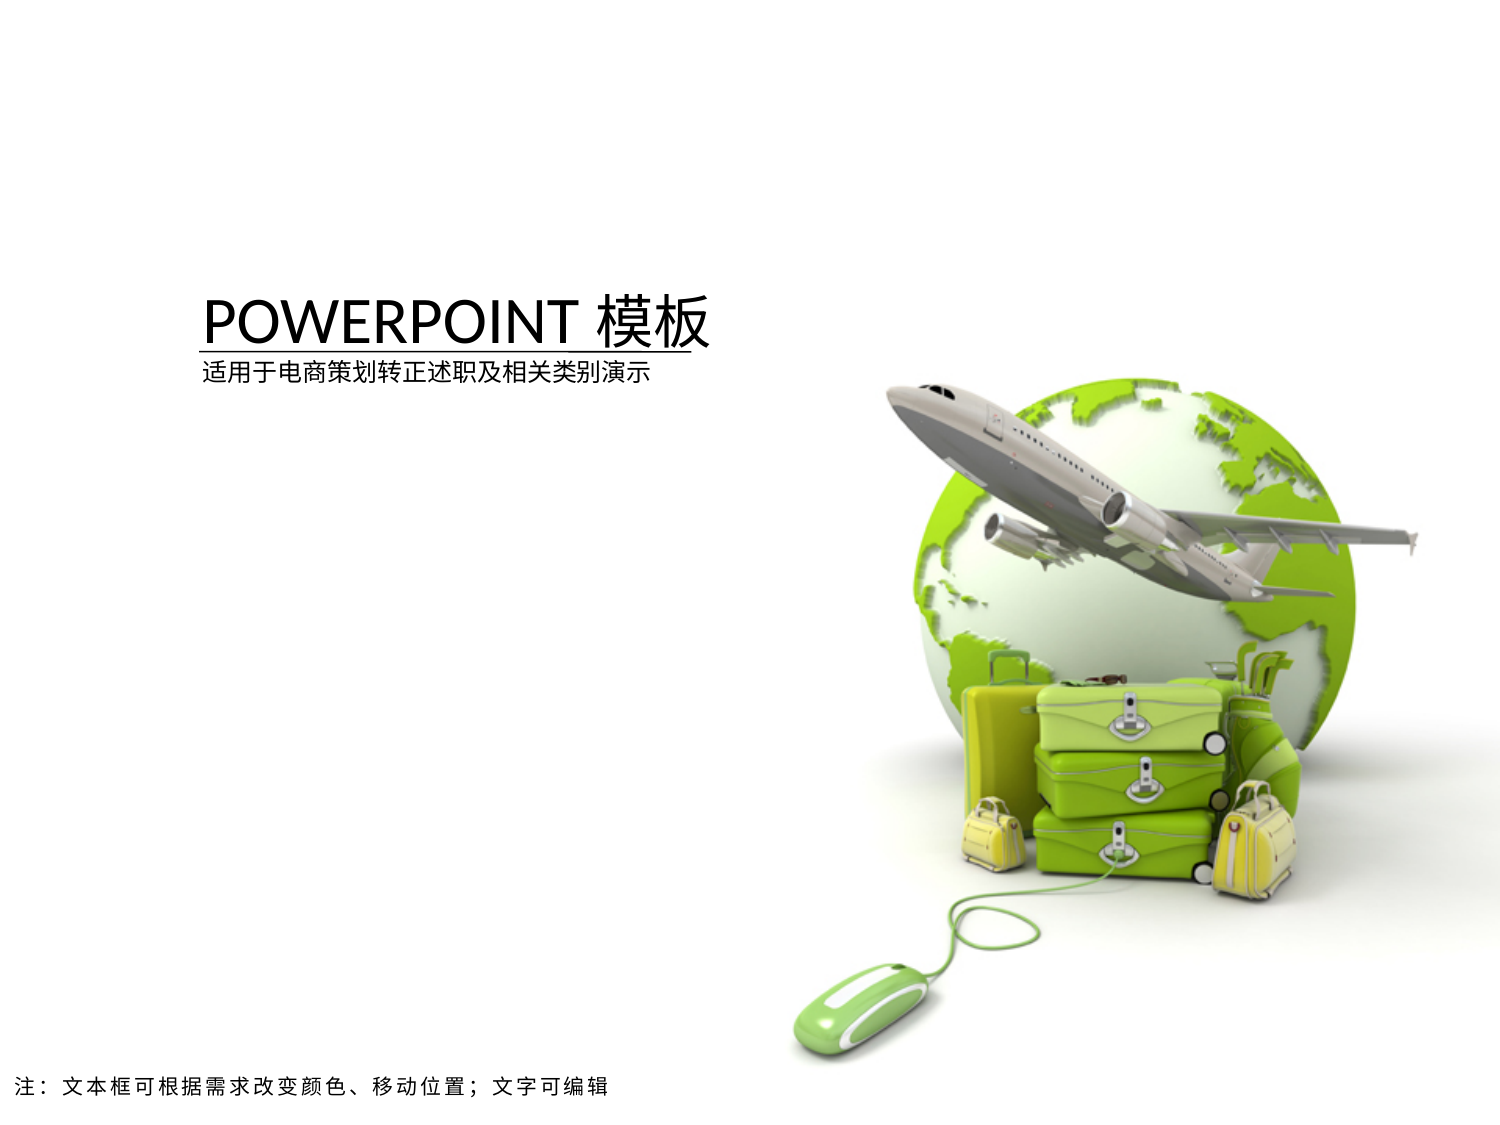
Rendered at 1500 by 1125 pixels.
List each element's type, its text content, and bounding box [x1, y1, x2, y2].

picture [0, 0, 1500, 1125]
text_box 注：文本框可根据需求改变颜色、移动位置；文字可编辑 [0, 1066, 633, 1125]
text_box POWERPOINT模板 适用于电商策划转正述职及相关类别演示 [187, 269, 985, 425]
